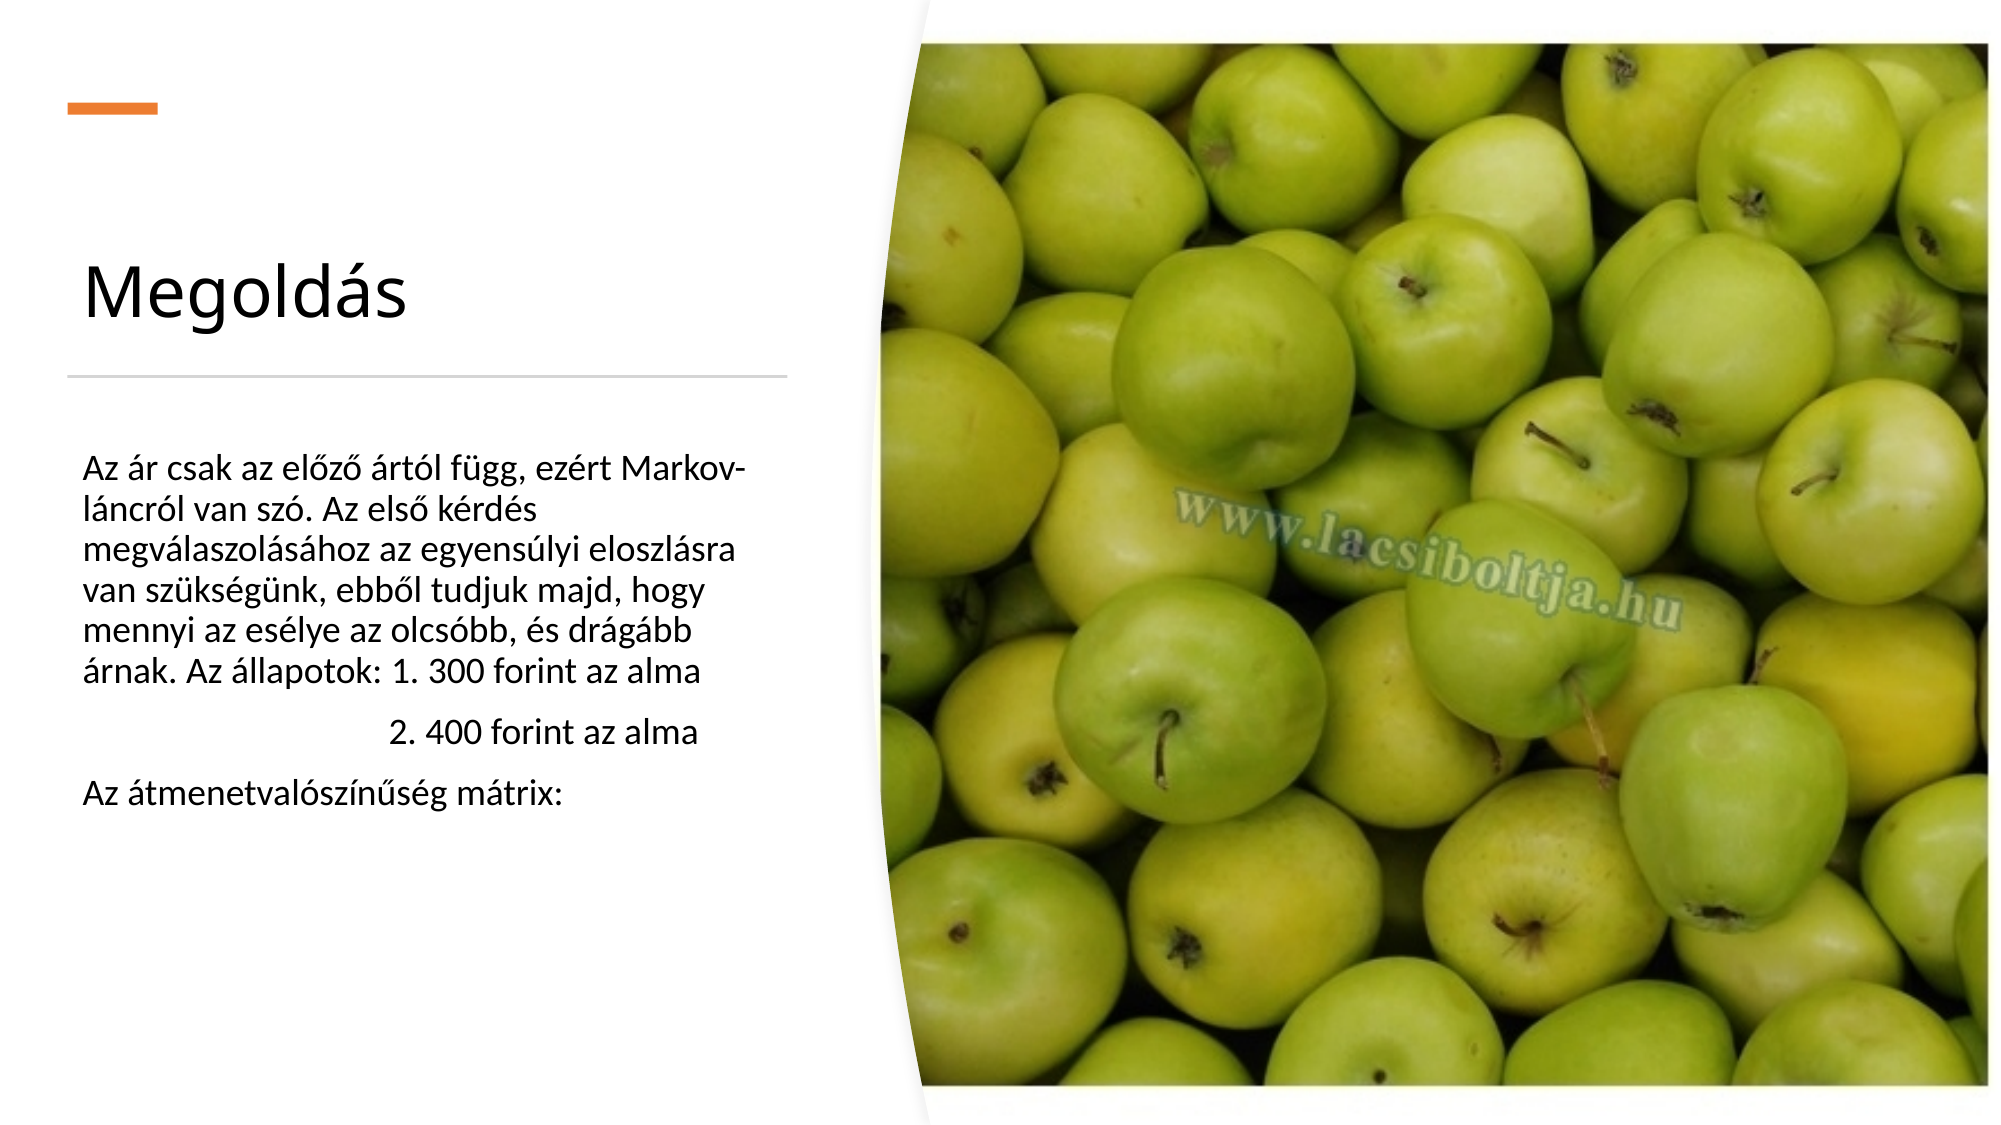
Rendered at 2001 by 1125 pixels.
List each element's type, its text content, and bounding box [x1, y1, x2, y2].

title Megoldás [67, 161, 804, 341]
text_box [66, 374, 788, 379]
picture [870, 0, 2000, 1125]
text_box [67, 102, 159, 116]
text_box [0, 0, 870, 1125]
